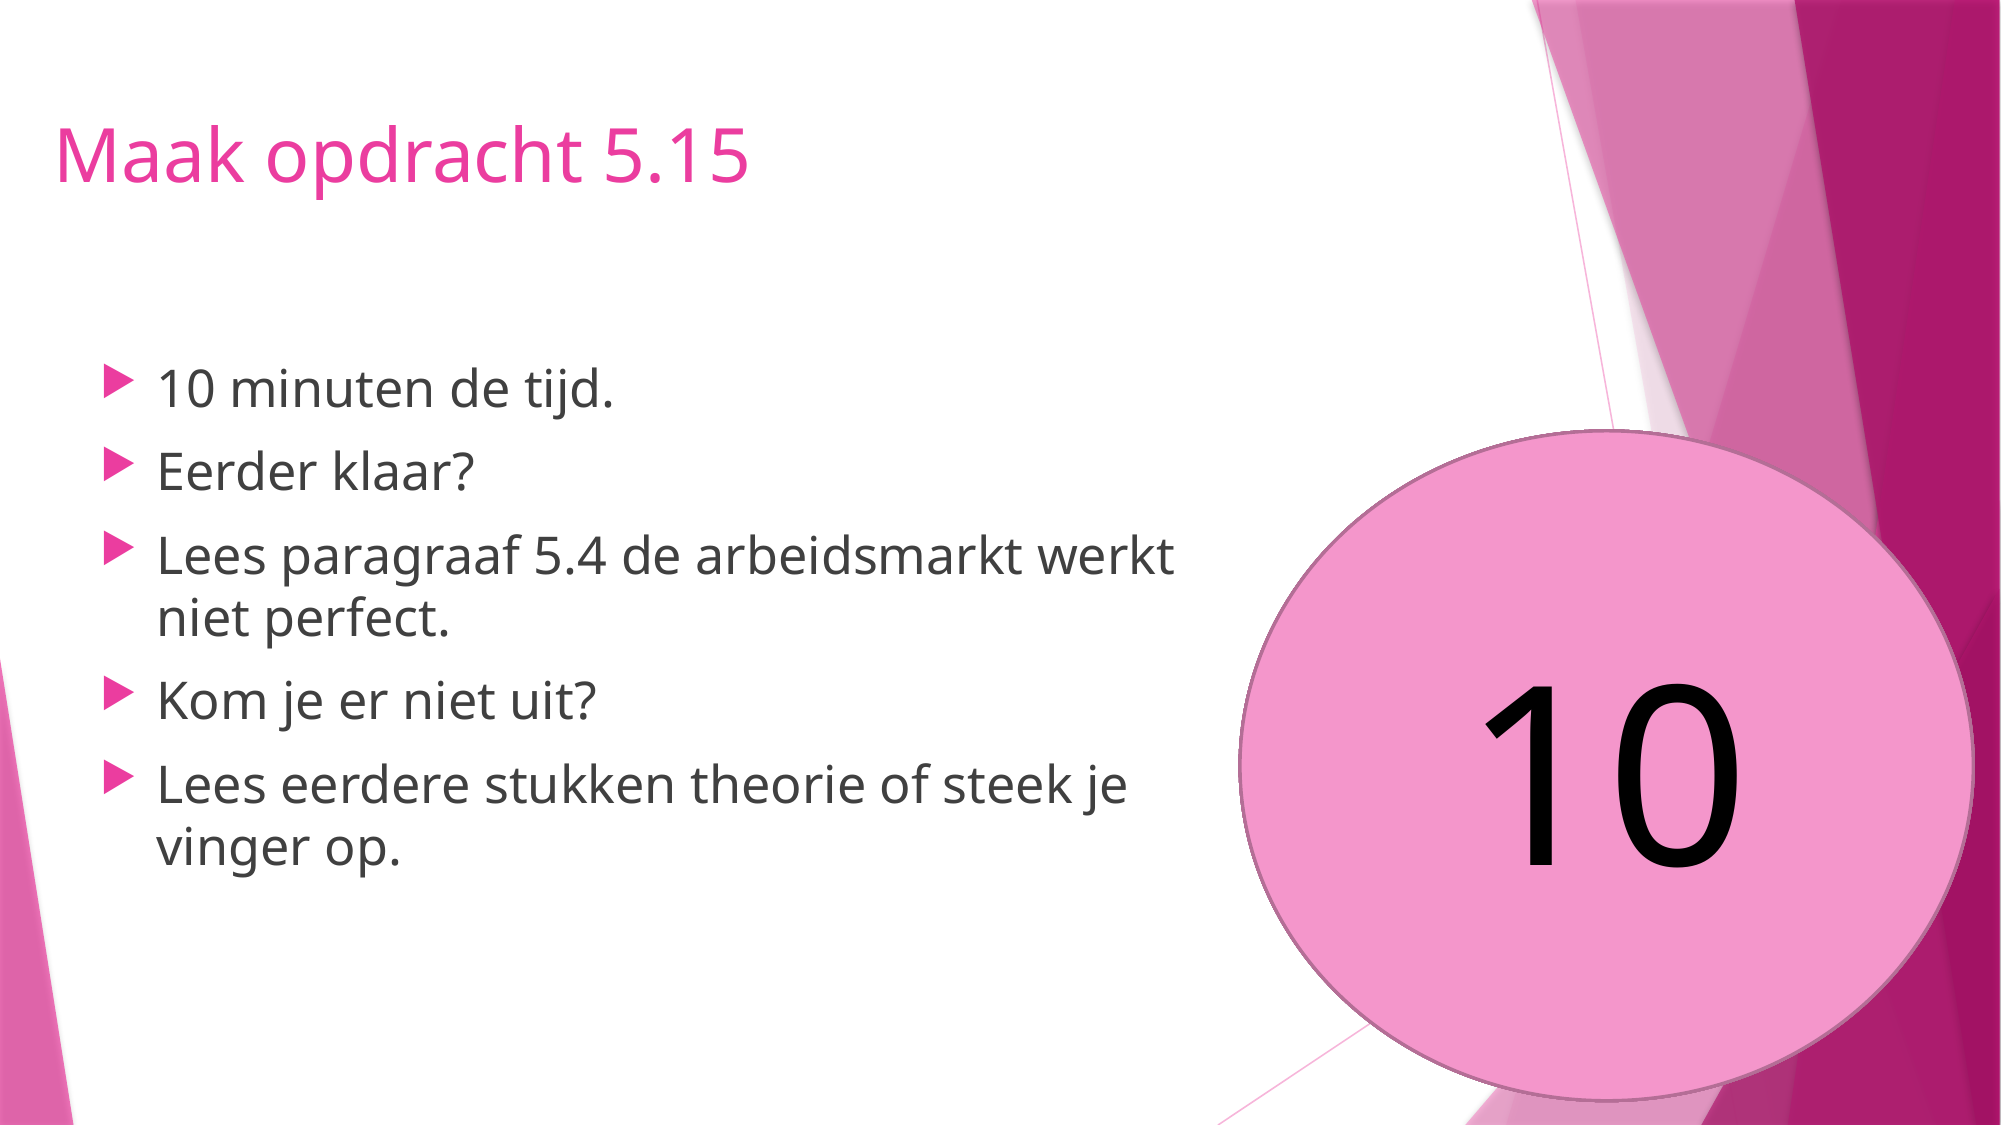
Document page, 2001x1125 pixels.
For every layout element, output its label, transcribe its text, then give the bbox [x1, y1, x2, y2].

list 10 minuten de tijd. Eerder klaar? Lees paragraaf 5.4 de arbeidsmarkt werkt niet perfect. Kom je er niet uit? Lees eerdere stukken theorie of steek je vinger op. [85, 348, 1290, 1125]
title Maak opdracht 5.15 [38, 99, 1614, 317]
text_box 10 [1238, 429, 1975, 1103]
